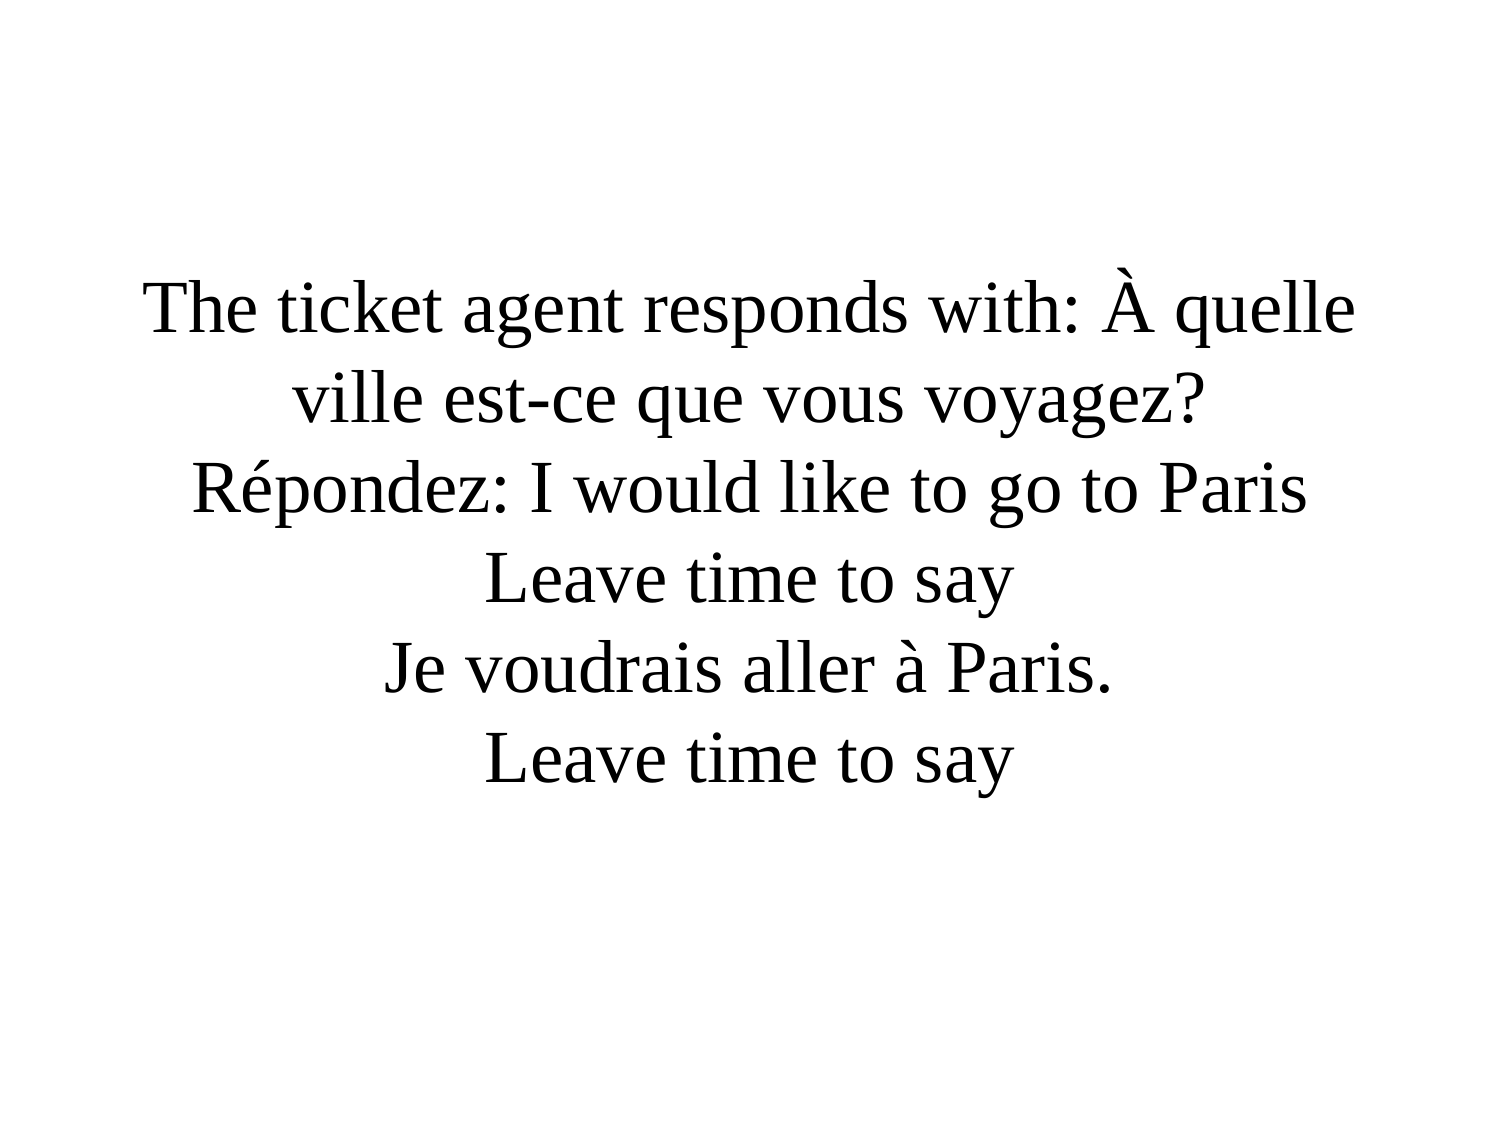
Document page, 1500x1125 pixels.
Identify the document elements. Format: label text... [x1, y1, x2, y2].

text_box The ticket agent responds with: À quelle ville est-ce que vous voyagez? Répondez: I would like to go to Paris Leave time to say Je voudrais aller à Paris. Leave time to say [87, 249, 1413, 805]
